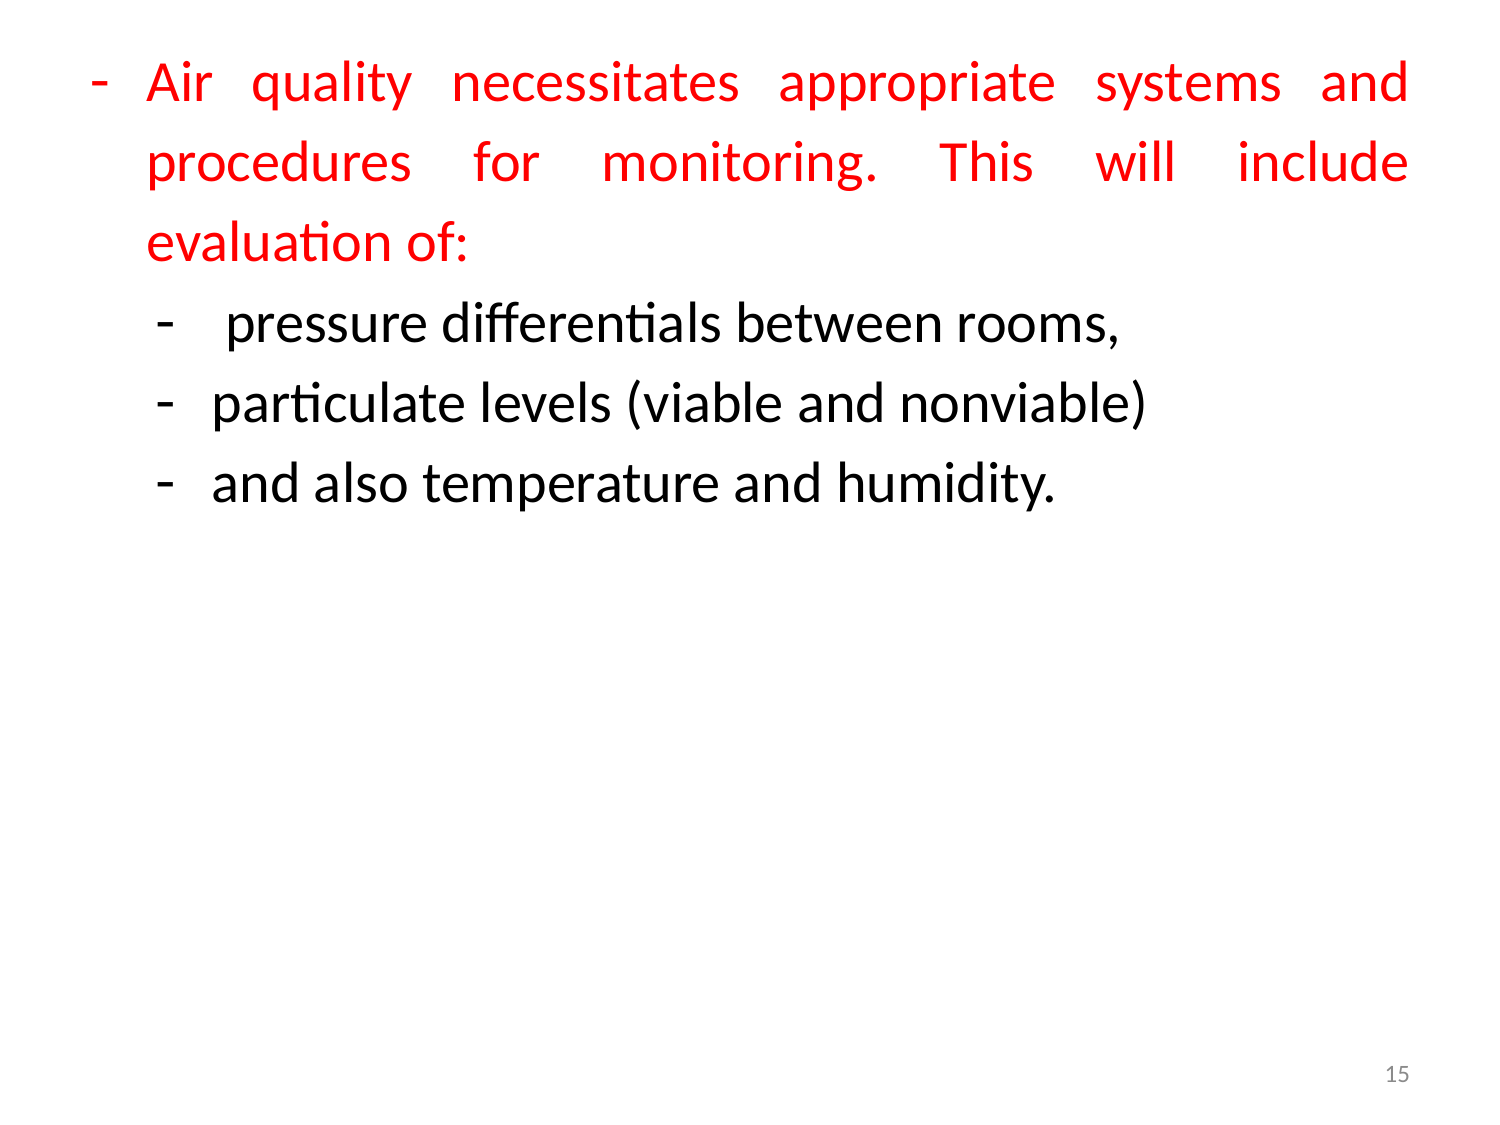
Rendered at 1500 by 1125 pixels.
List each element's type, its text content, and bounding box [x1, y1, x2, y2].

list Air quality necessitates appropriate systems and procedures for monitoring. This will include evaluation of: pressure differentials between rooms, particulate levels (viable and nonviable) and also temperature and humidity. [75, 24, 1425, 1080]
slide_number 15 [1074, 1042, 1425, 1103]
